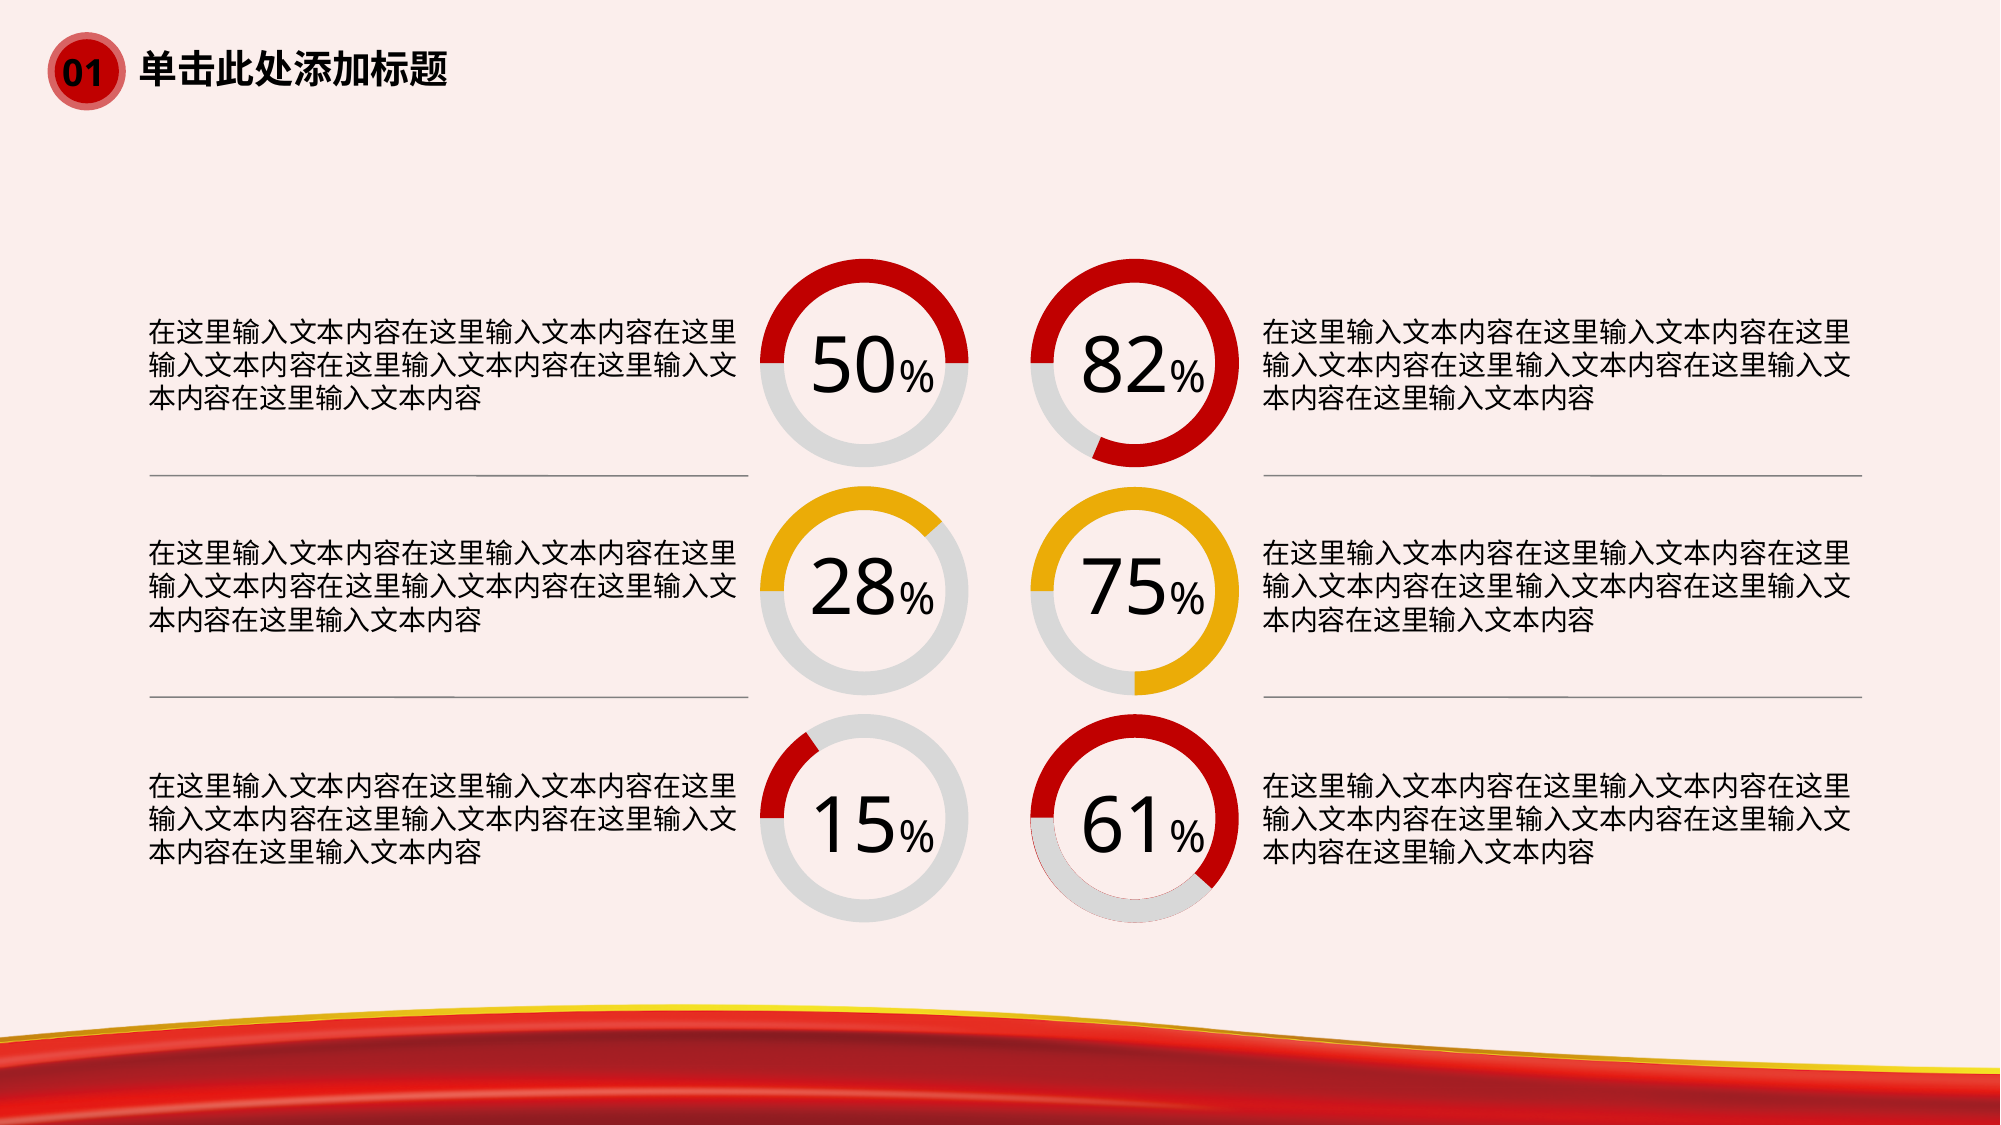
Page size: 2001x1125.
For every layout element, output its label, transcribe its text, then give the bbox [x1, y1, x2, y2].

text_box 在这里输入文本内容在这里输入文本内容在这里输入文本内容在这里输入文本内容在这里输入文本内容在这里输入文本内容 [133, 306, 753, 422]
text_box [760, 258, 969, 468]
text_box 在这里输入文本内容在这里输入文本内容在这里输入文本内容在这里输入文本内容在这里输入文本内容在这里输入文本内容 [1247, 306, 1867, 422]
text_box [760, 714, 969, 923]
text_box 在这里输入文本内容在这里输入文本内容在这里输入文本内容在这里输入文本内容在这里输入文本内容在这里输入文本内容 [133, 760, 753, 876]
text_box 在这里输入文本内容在这里输入文本内容在这里输入文本内容在这里输入文本内容在这里输入文本内容在这里输入文本内容 [133, 528, 753, 644]
text_box 单击此处添加标题 [123, 36, 482, 99]
picture [0, 931, 2000, 1125]
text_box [760, 486, 969, 696]
text_box [61, 101, 113, 111]
text_box 01 [47, 41, 149, 101]
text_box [1030, 258, 1239, 468]
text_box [1030, 486, 1239, 696]
text_box 在这里输入文本内容在这里输入文本内容在这里输入文本内容在这里输入文本内容在这里输入文本内容在这里输入文本内容 [1247, 528, 1867, 644]
text_box [61, 32, 112, 41]
text_box 在这里输入文本内容在这里输入文本内容在这里输入文本内容在这里输入文本内容在这里输入文本内容在这里输入文本内容 [1251, 760, 1867, 876]
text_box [1019, 702, 1251, 934]
